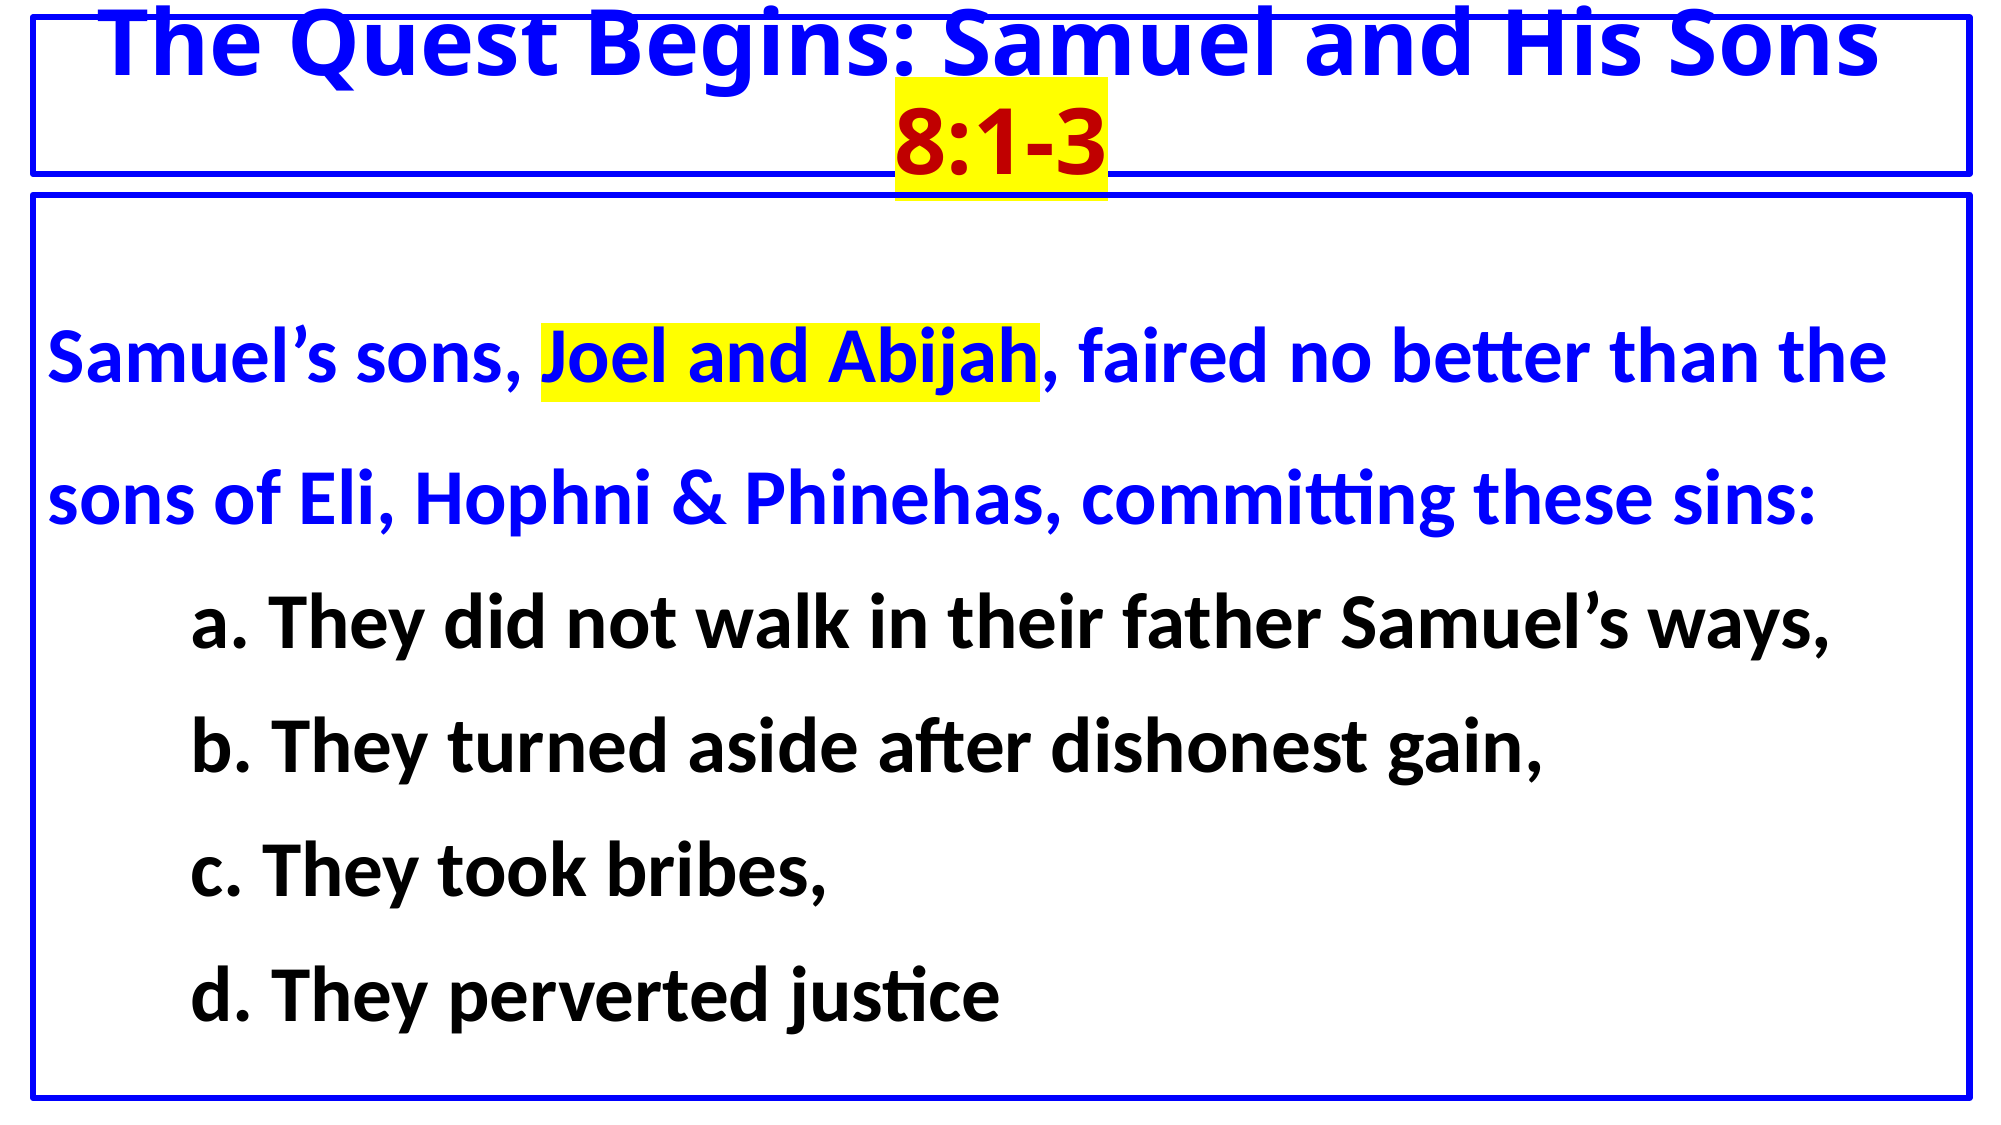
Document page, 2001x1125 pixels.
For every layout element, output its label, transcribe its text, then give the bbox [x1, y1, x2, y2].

list Samuel’s sons, Joel and Abijah, faired no better than the sons of Eli, Hophni & Phinehas, committing these sins: a. They did not walk in their father Samuel’s ways, b. They turned aside after dishonest gain, c. They took bribes, d. They perverted justice [33, 194, 1970, 1098]
title The Quest Begins: Samuel and His Sons 8:1-3 [33, 17, 1970, 174]
